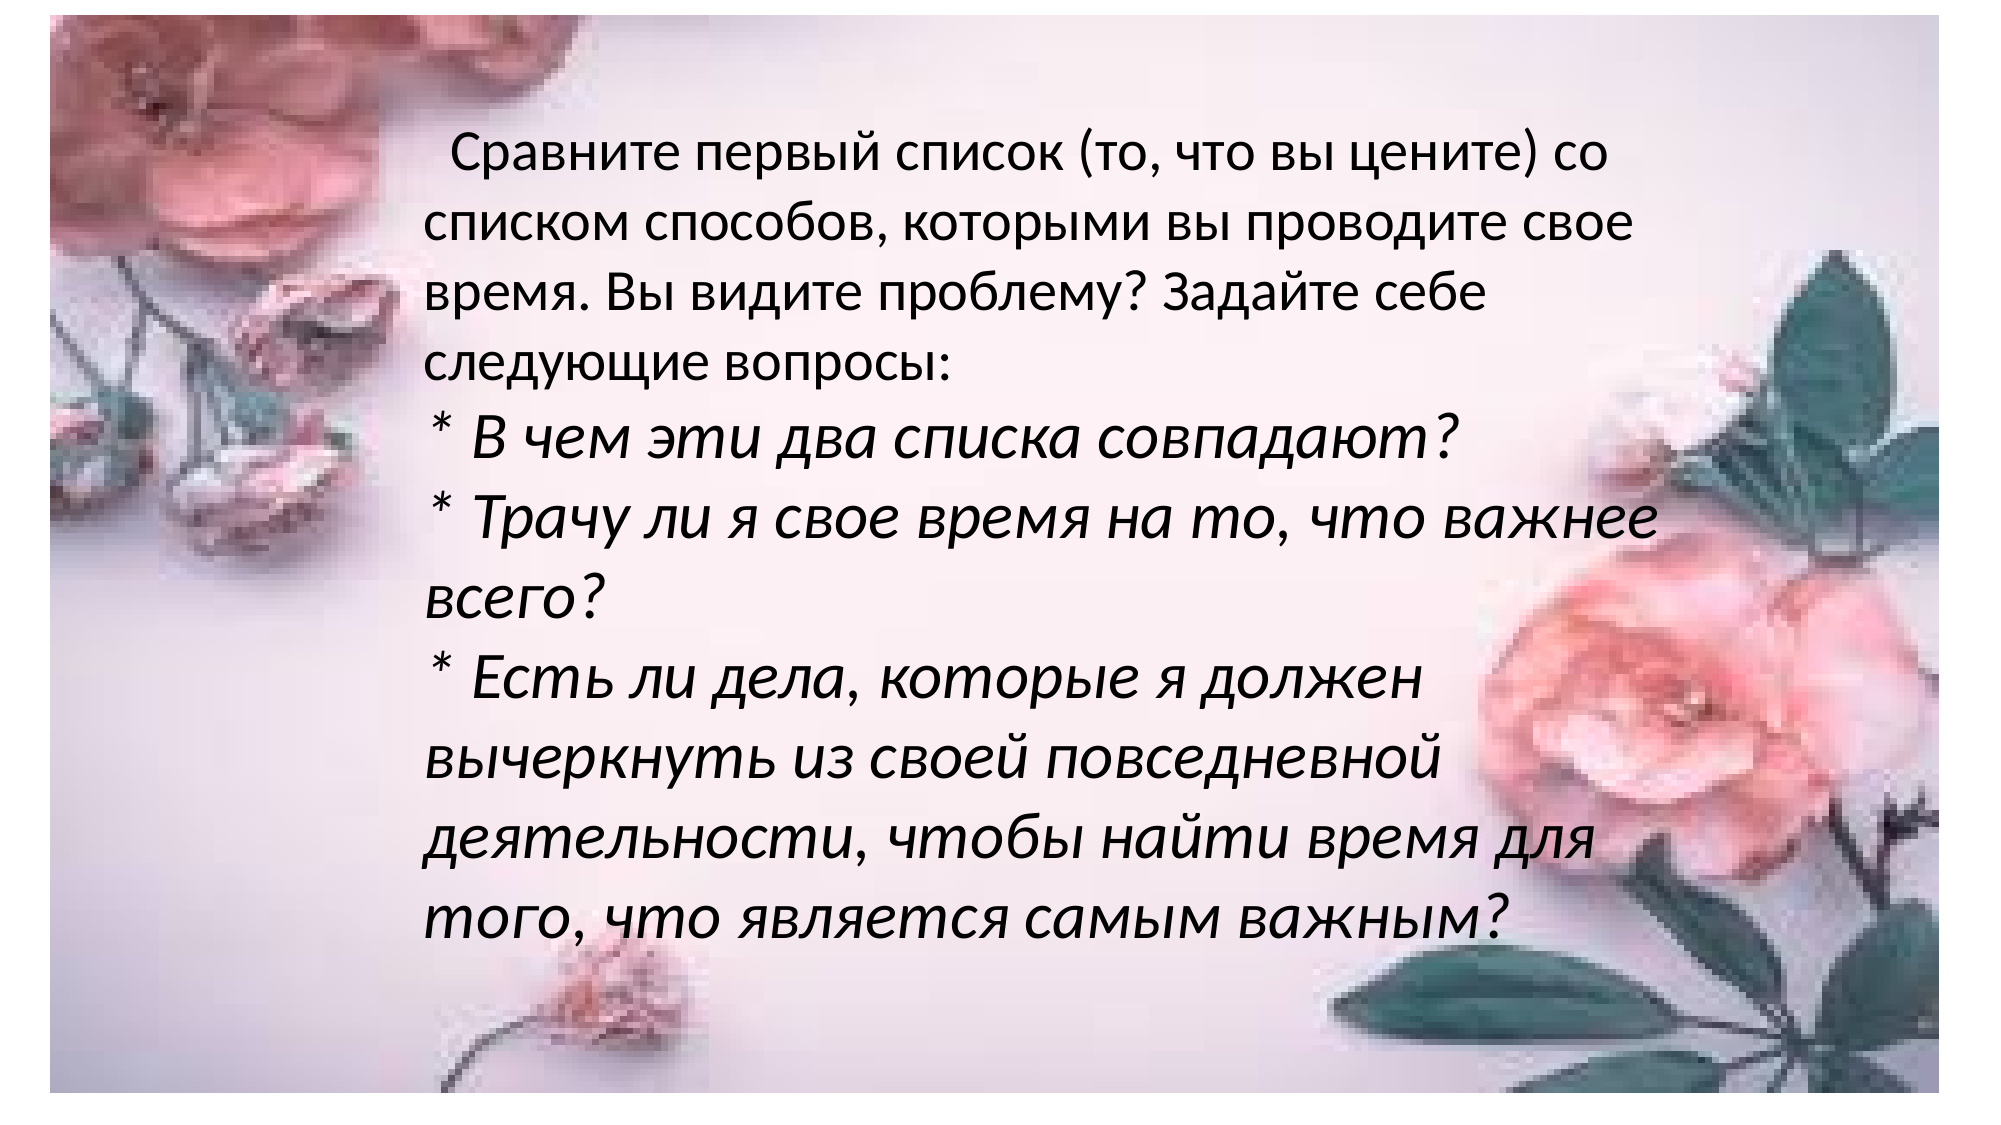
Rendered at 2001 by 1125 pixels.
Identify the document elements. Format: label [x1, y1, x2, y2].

list [49, 15, 1939, 1093]
